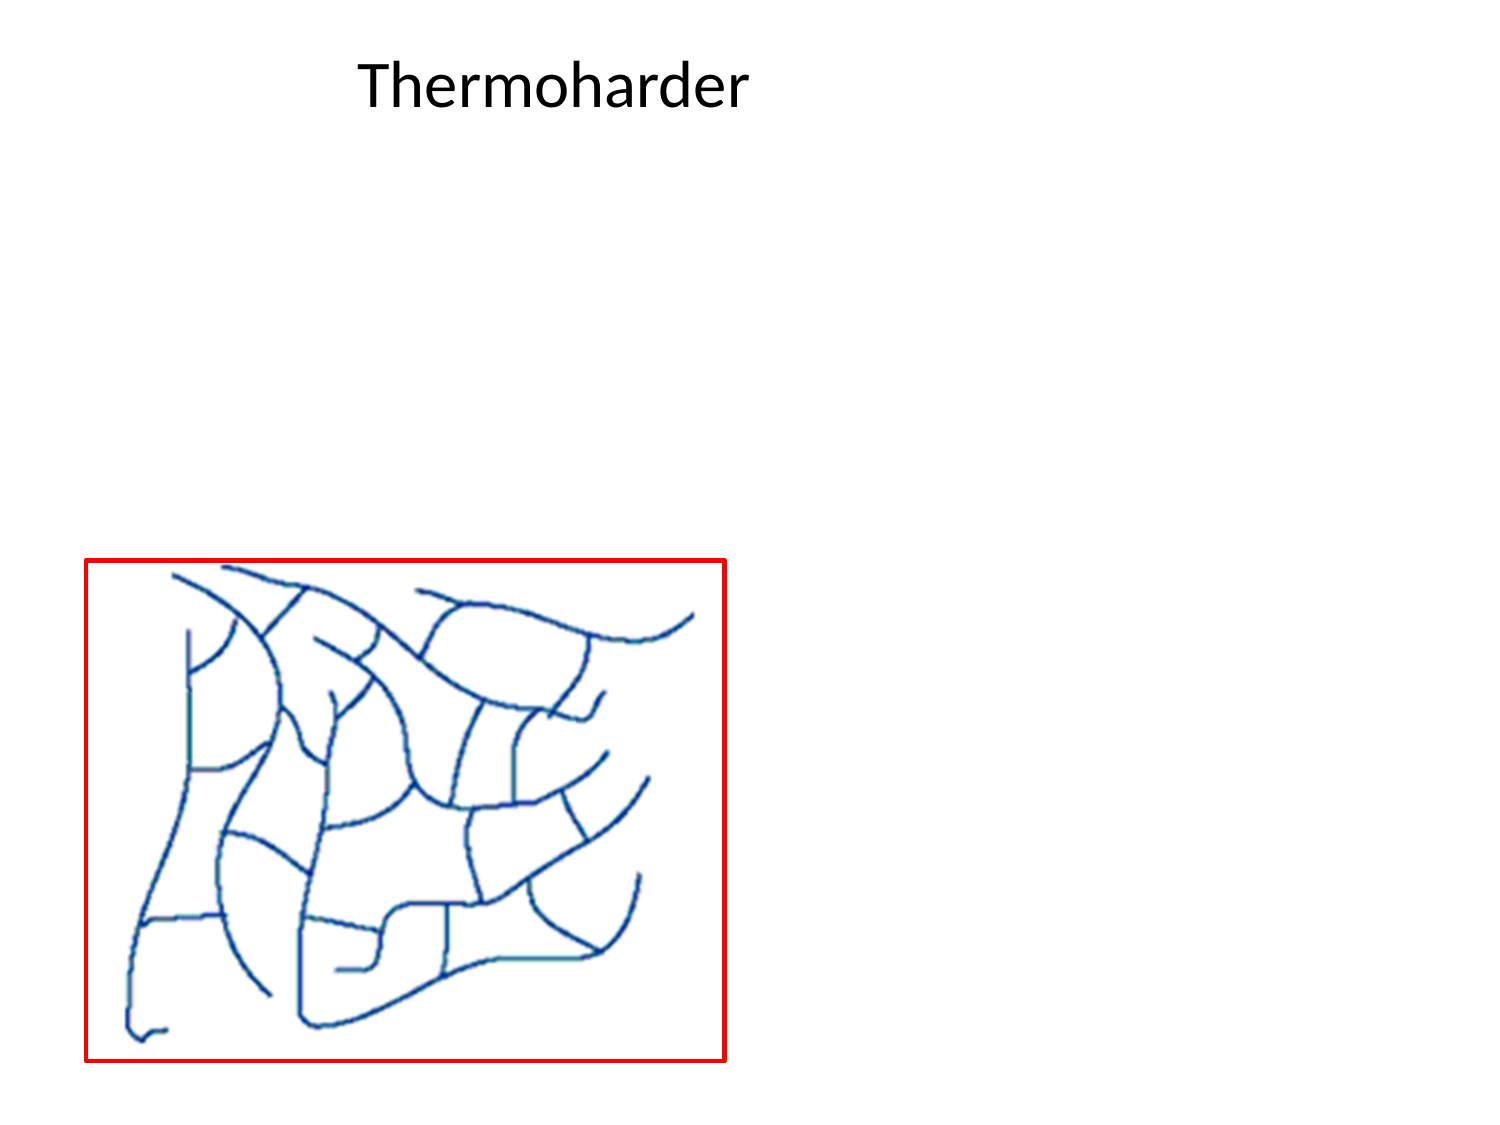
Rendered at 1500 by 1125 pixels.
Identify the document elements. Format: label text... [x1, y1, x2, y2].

text_box Polymeren Thermoharder [29, 33, 1500, 128]
picture [88, 562, 723, 1059]
